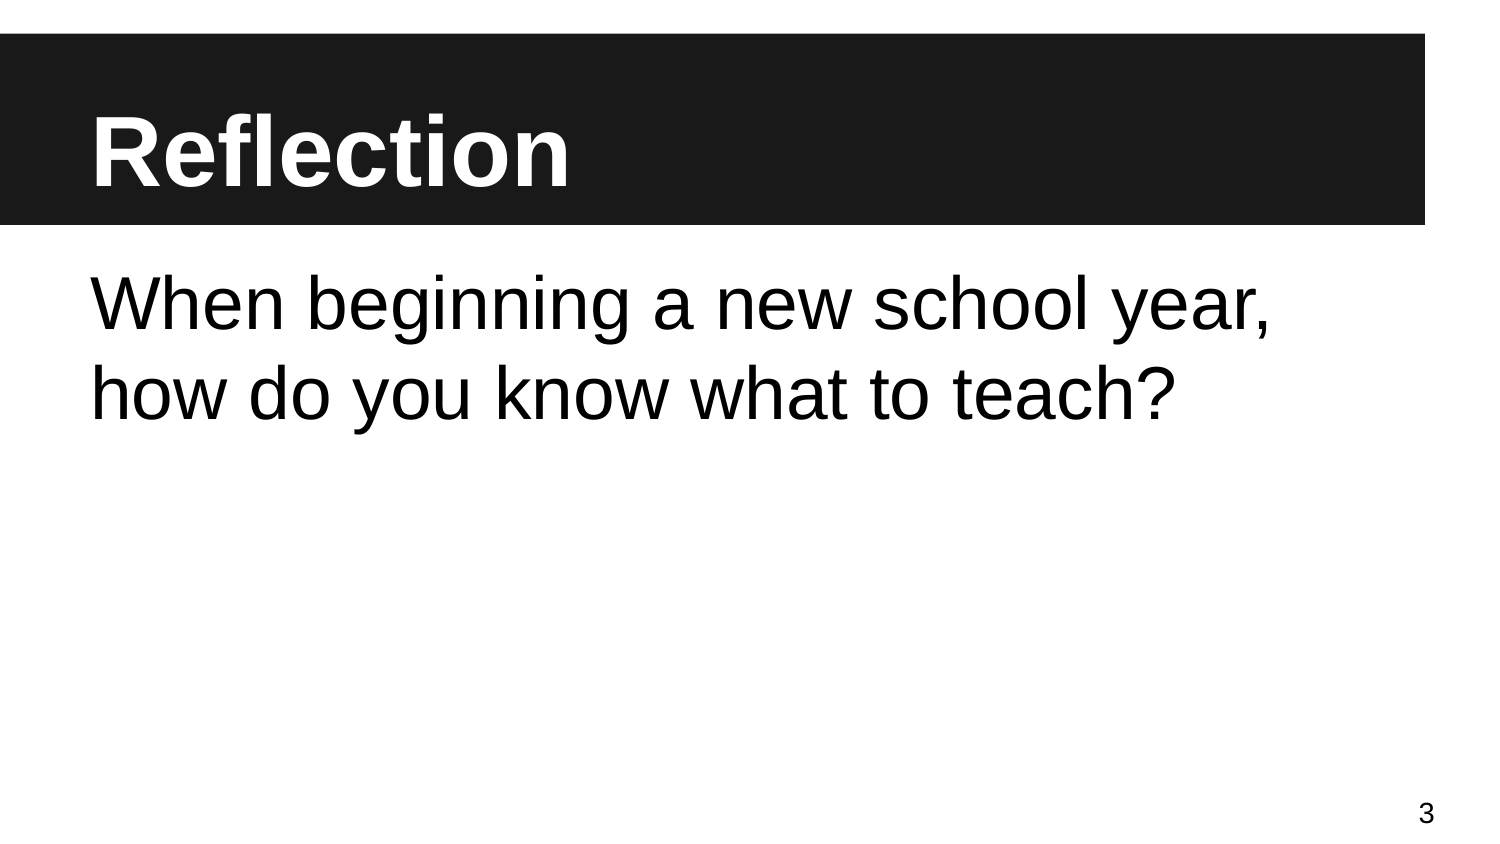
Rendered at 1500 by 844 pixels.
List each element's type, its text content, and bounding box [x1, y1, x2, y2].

title Reflection [75, 33, 1425, 221]
slide_number 3 [1403, 779, 1494, 844]
list When beginning a new school year, how do you know what to teach? [75, 239, 1425, 808]
